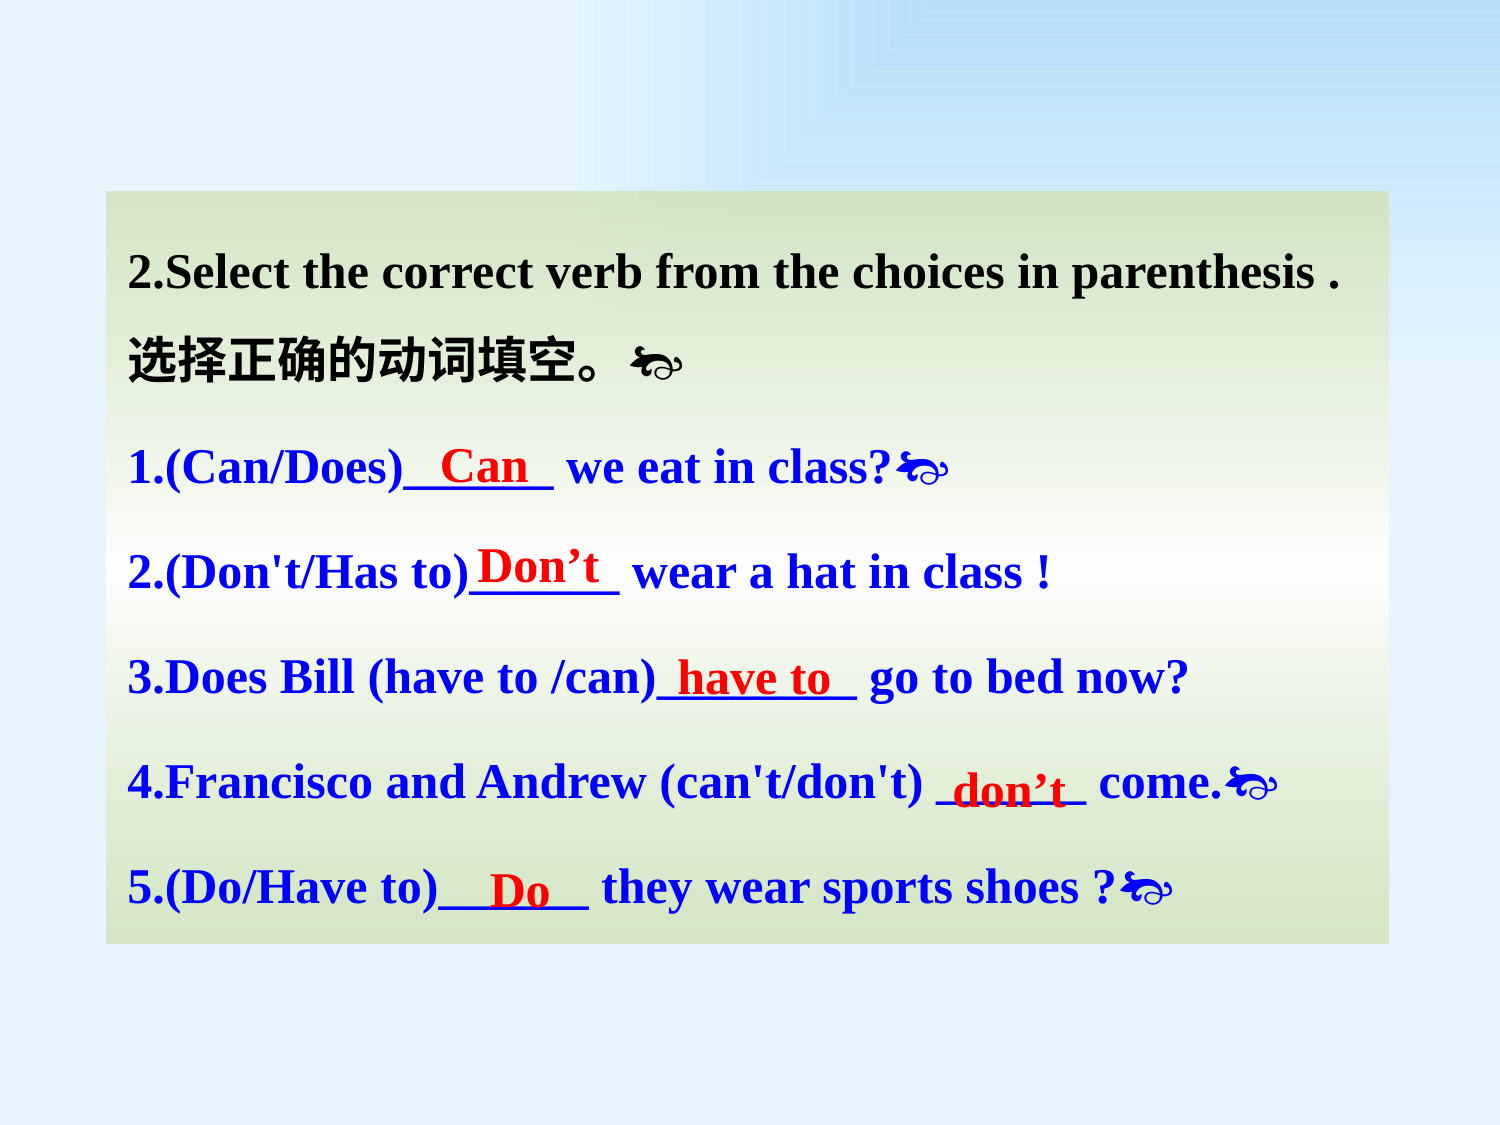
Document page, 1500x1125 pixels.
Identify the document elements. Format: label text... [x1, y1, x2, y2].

text_box Can [425, 424, 613, 500]
text_box have to [662, 637, 1000, 713]
text_box 2.Select the correct verb from the choices in parenthesis .选择正确的动词填空。 1.(Can/Does)______ we eat in class? 2.(Don't/Has to)______ wear a hat in class ! 3.Does Bill (have to /can)________ go to bed now? 4.Francisco and Andrew (can't/don't) ______ come. 5.(Do/Have to)______ they wear sports shoes ? [112, 200, 1388, 921]
text_box [106, 191, 1389, 944]
text_box Do [474, 849, 663, 925]
text_box don’t [937, 749, 1125, 825]
text_box Don’t [462, 524, 650, 600]
